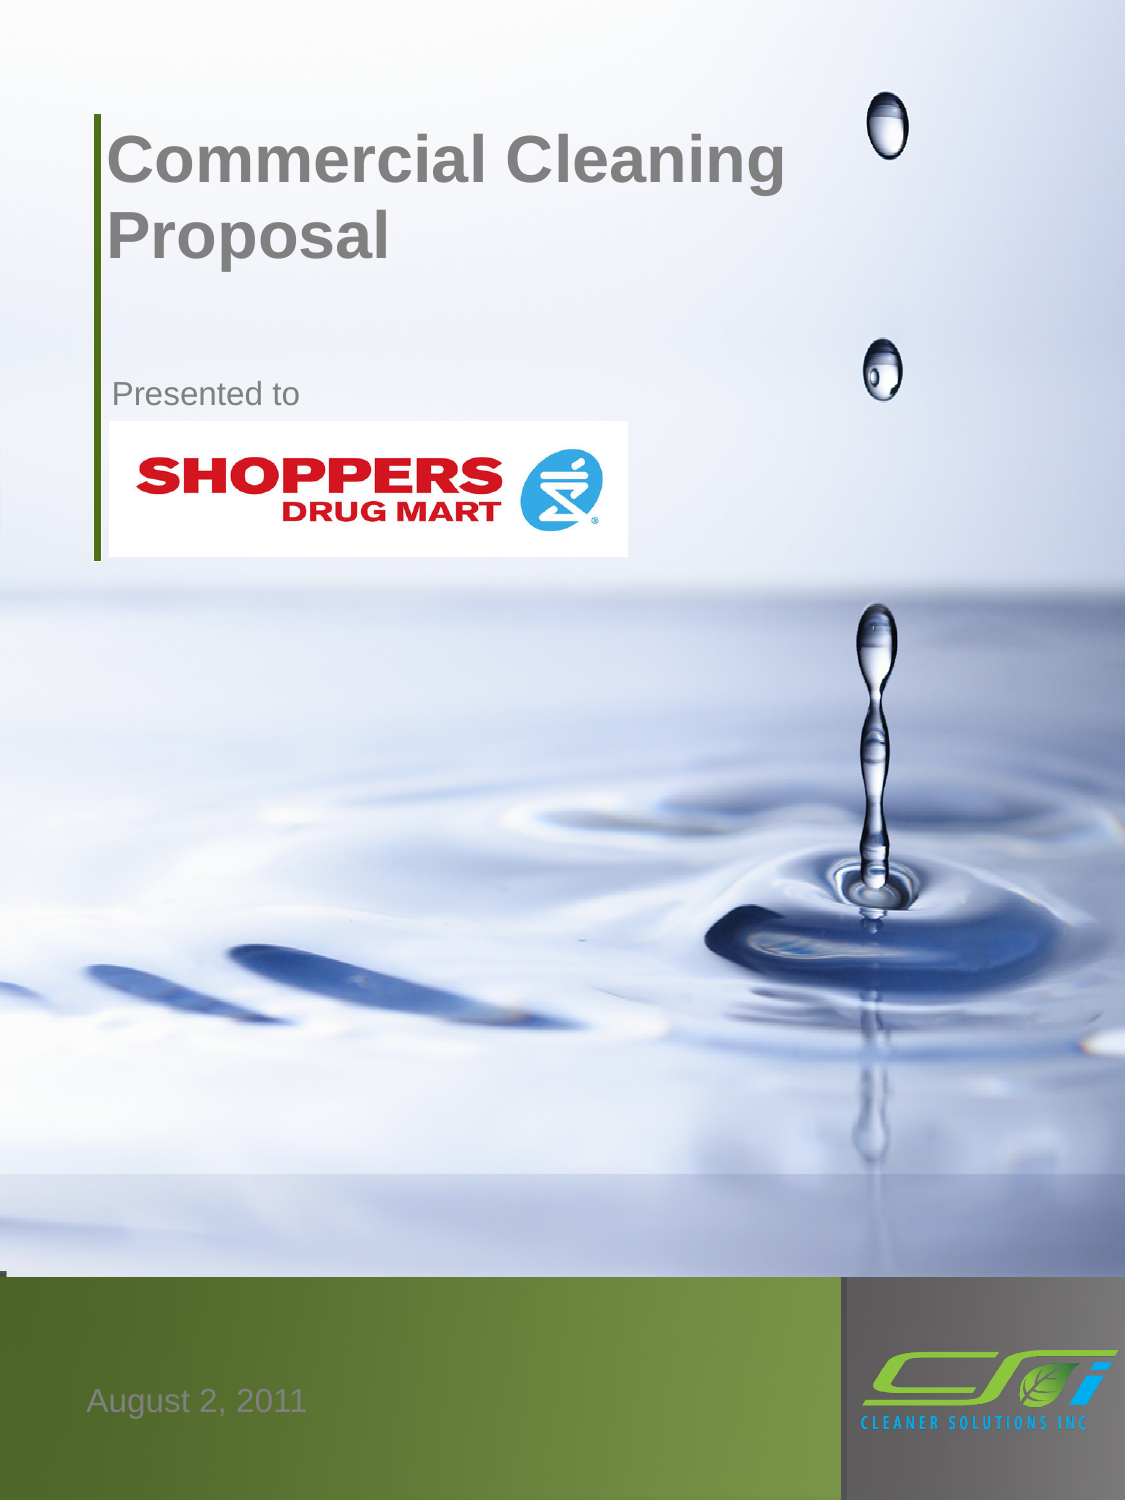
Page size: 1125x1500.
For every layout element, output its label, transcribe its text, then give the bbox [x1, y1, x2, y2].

subtitle Presented to [111, 364, 382, 419]
text_box [93, 113, 102, 562]
title Commercial Cleaning Proposal [105, 113, 851, 325]
picture [0, 0, 1125, 1500]
text_box August 2, 2011 [71, 1371, 342, 1427]
